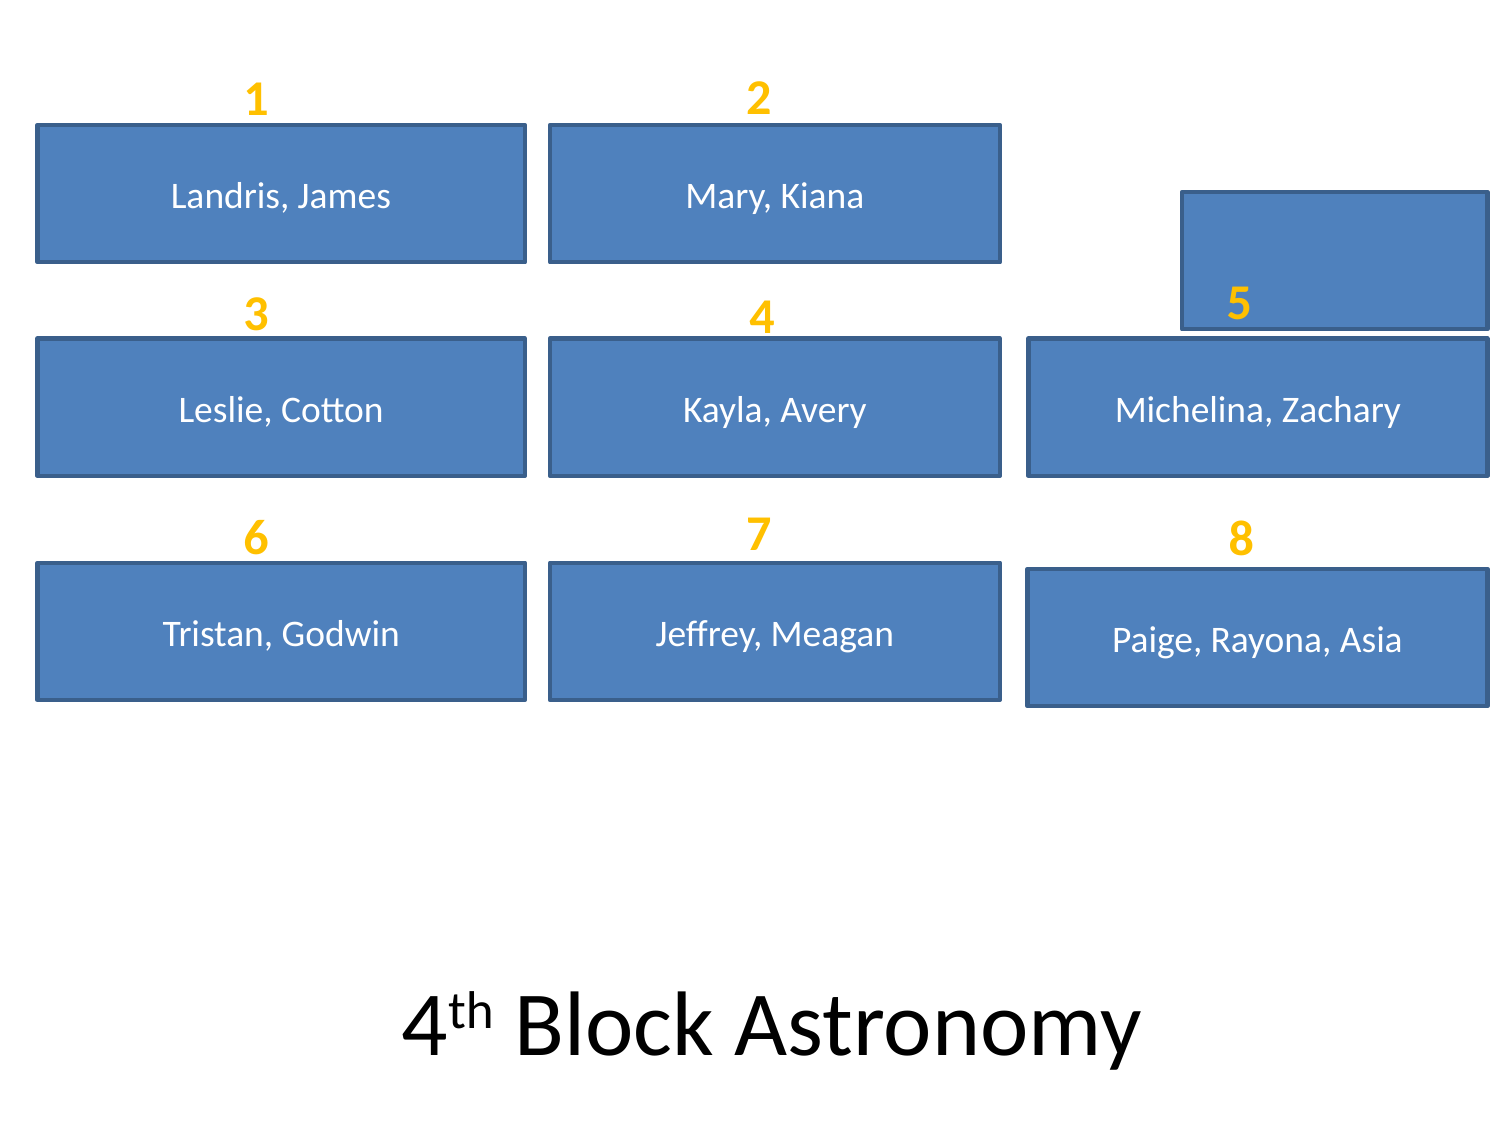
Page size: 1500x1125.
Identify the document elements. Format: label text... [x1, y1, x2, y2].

text_box 6 [228, 496, 317, 572]
text_box Michelina, Zachary [1026, 336, 1490, 478]
text_box Kayla, Avery [548, 336, 1002, 478]
text_box 4 [734, 276, 823, 352]
text_box [1180, 190, 1490, 331]
text_box 3 [228, 273, 317, 349]
text_box Paige, Rayona, Asia [1025, 567, 1490, 708]
text_box 4th Block Astronomy [362, 899, 1182, 1125]
text_box 8 [1213, 498, 1302, 574]
text_box 2 [731, 57, 819, 133]
text_box 7 [731, 493, 819, 569]
text_box Jeffrey, Meagan [548, 561, 1002, 702]
text_box Tristan, Godwin [35, 561, 527, 702]
text_box 1 [228, 58, 317, 133]
text_box Mary, Kiana [548, 123, 1002, 264]
text_box Landris, James [35, 123, 527, 264]
text_box 5 [1211, 262, 1300, 337]
text_box Leslie, Cotton [35, 336, 527, 478]
